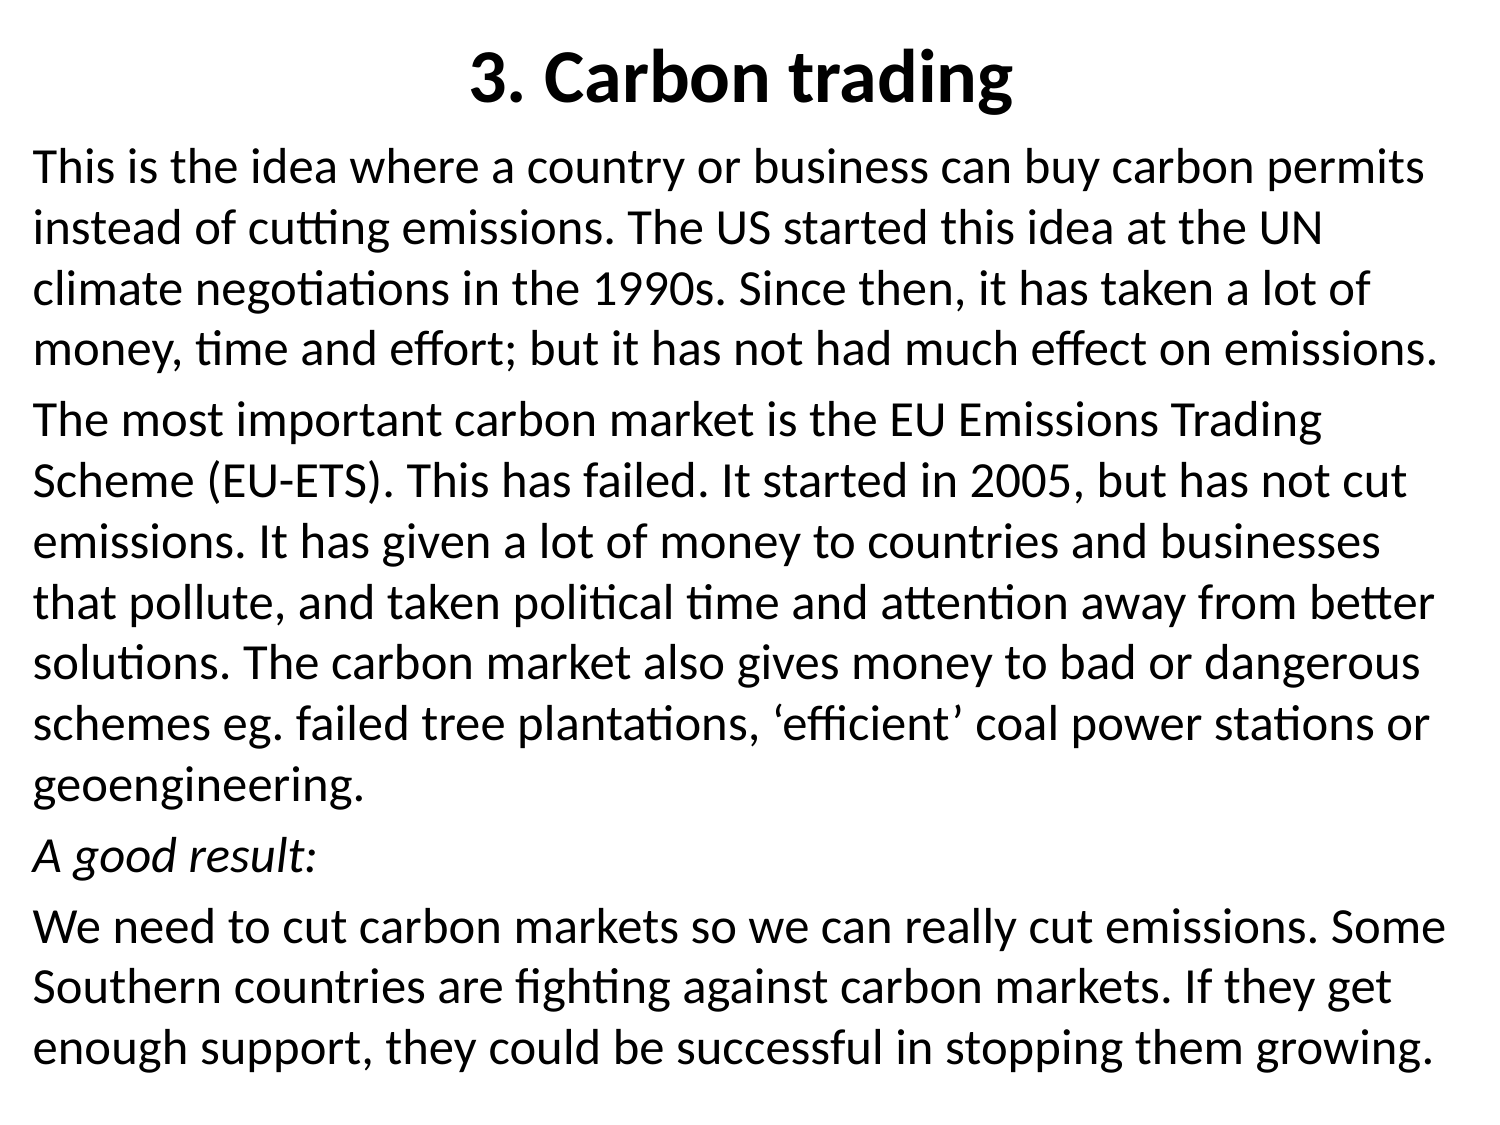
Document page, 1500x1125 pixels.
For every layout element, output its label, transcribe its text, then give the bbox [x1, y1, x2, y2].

list This is the idea where a country or business can buy carbon permits instead of cutting emissions. The US started this idea at the UN climate negotiations in the 1990s. Since then, it has taken a lot of money, time and effort; but it has not had much effect on emissions. The most important carbon market is the EU Emissions Trading Scheme (EU-ETS). This has failed. It started in 2005, but has not cut emissions. It has given a lot of money to countries and businesses that pollute, and taken political time and attention away from better solutions. The carbon market also gives money to bad or dangerous schemes eg. failed tree plantations, ‘efficient’ coal power stations or geoengineering. A good result: We need to cut carbon markets so we can really cut emissions. Some Southern countries are fighting against carbon markets. If they get enough support, they could be successful in stopping them growing. [17, 125, 1483, 1106]
title 3. Carbon trading [75, 19, 1425, 125]
